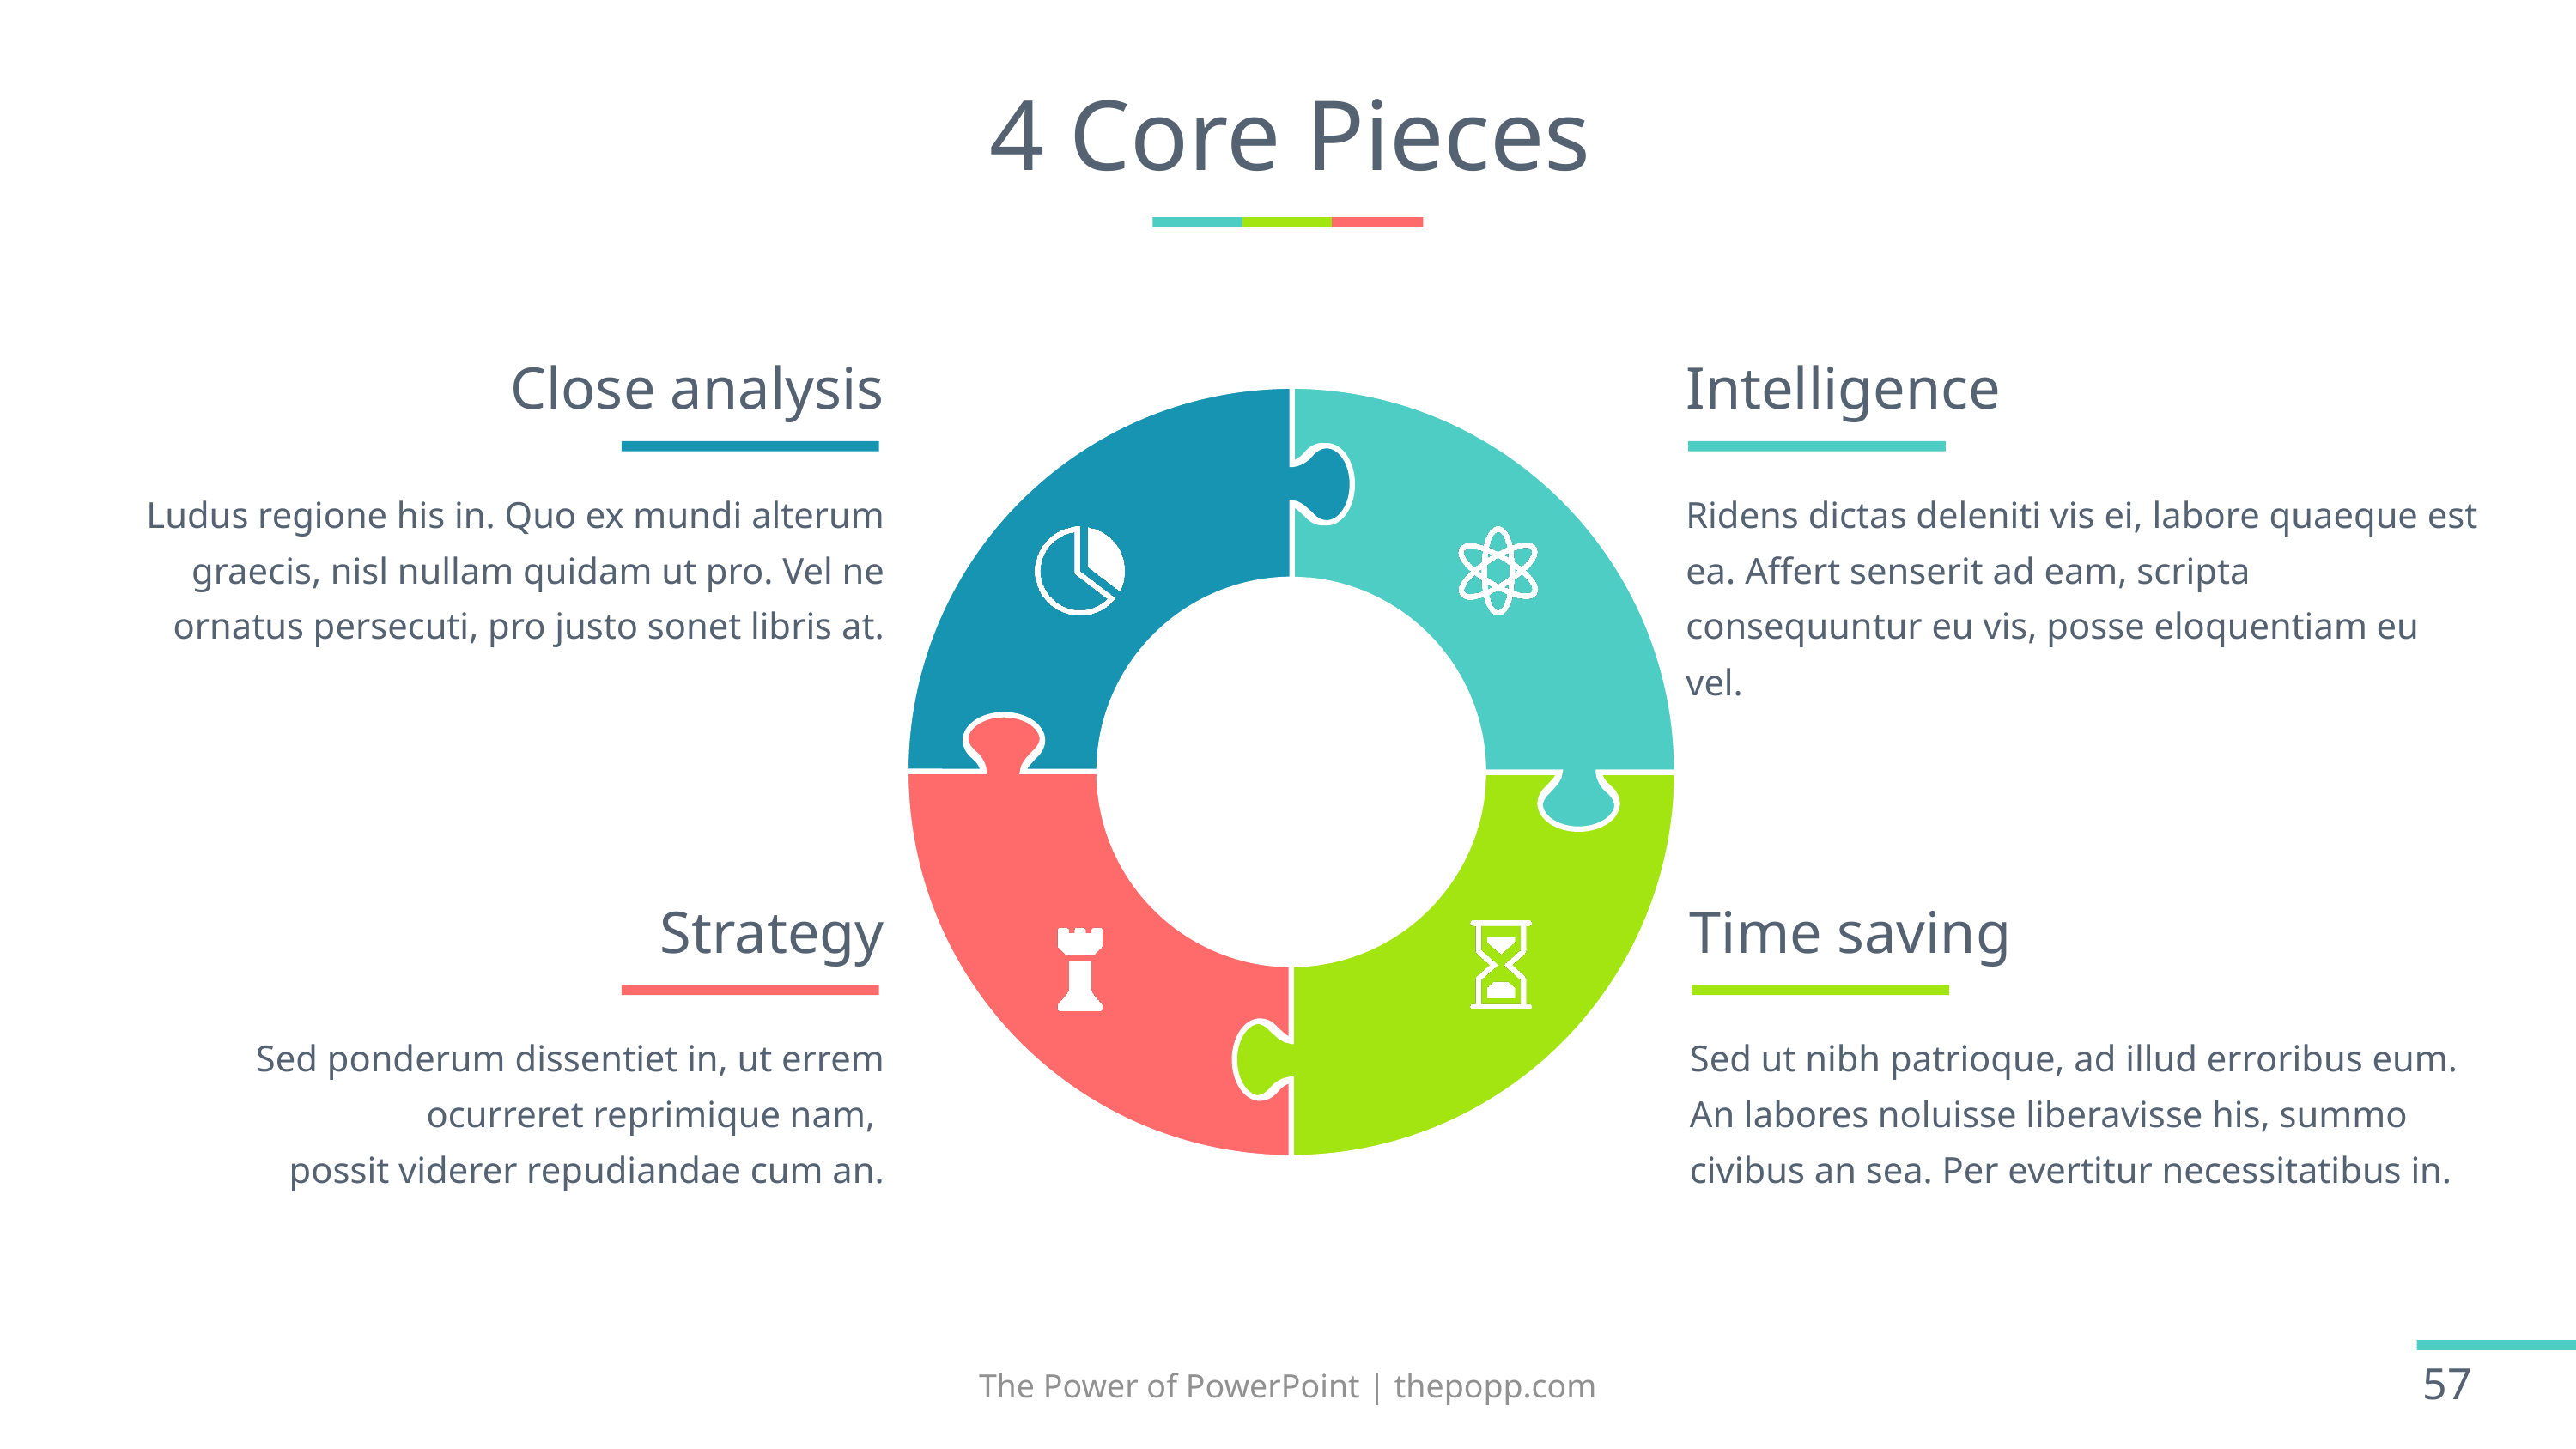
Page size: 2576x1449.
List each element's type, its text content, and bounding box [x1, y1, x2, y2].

list Close analysis [76, 333, 898, 439]
picture [1453, 526, 1543, 615]
list Ludus regione his in. Quo ex mundi alterum graecis, nisl nullam quidam ut pro. Vel ne ornatus persecuti, pro justo sonet libris at. [76, 472, 898, 678]
footer The Power of PowerPoint | thepopp.com [853, 1349, 1723, 1427]
picture [1035, 922, 1125, 1011]
picture [1453, 920, 1543, 1009]
list Sed ut nibh patrioque, ad illud erroribus eum. An labores noluisse liberavisse his, summo civibus an sea. Per evertitur necessitatibus in. [1676, 1016, 2498, 1222]
list Intelligence [1673, 333, 2494, 439]
picture [1035, 526, 1125, 615]
slide_number 57 [2409, 1351, 2576, 1421]
list Ridens dictas deleniti vis ei, labore quaeque est ea. Affert senserit ad eam, scripta consequuntur eu vis, posse eloquentiam eu vel. [1673, 472, 2494, 678]
list Sed ponderum dissentiet in, ut errem ocurreret reprimique nam, possit viderer repudiandae cum an. [76, 1016, 898, 1222]
list Strategy [76, 877, 898, 983]
list Time saving [1676, 877, 2498, 983]
title 4 Core Pieces [69, 49, 2512, 230]
